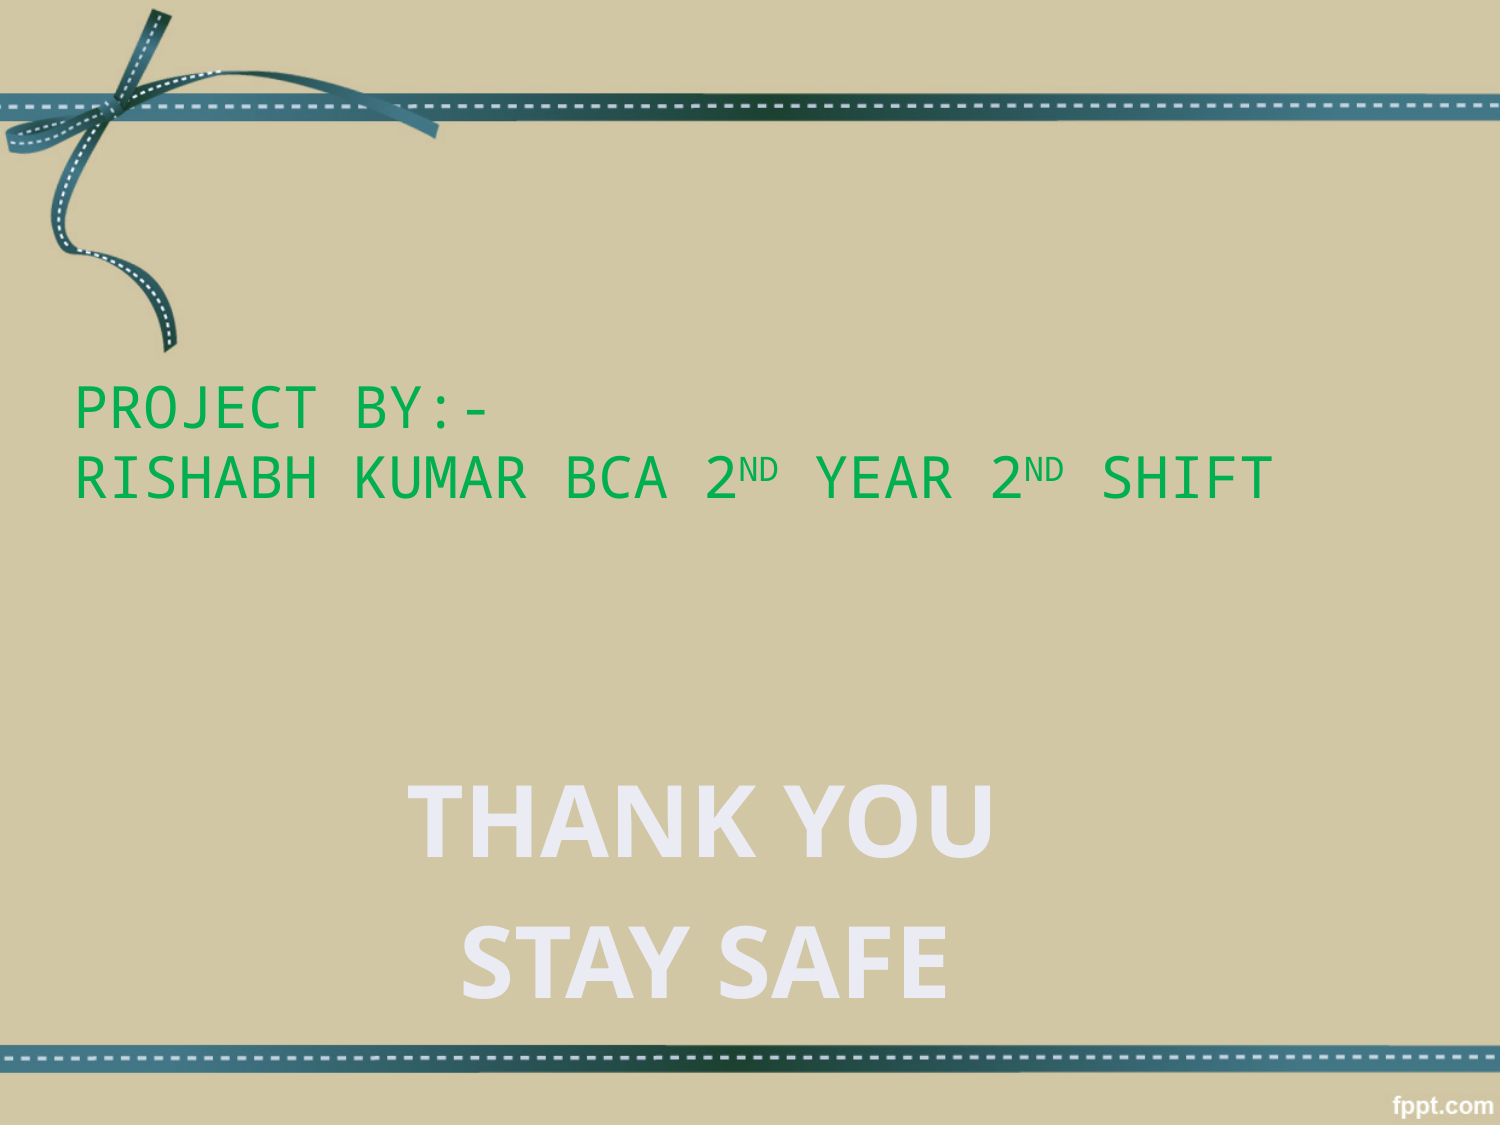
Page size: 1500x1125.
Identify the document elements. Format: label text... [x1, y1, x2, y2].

text_box THANK YOU [391, 750, 1014, 885]
picture [0, 0, 1500, 1125]
text_box PROJECT BY:- RISHABH KUMAR BCA 2ND YEAR 2ND SHIFT [58, 363, 1430, 518]
text_box STAY SAFE [444, 890, 968, 1026]
